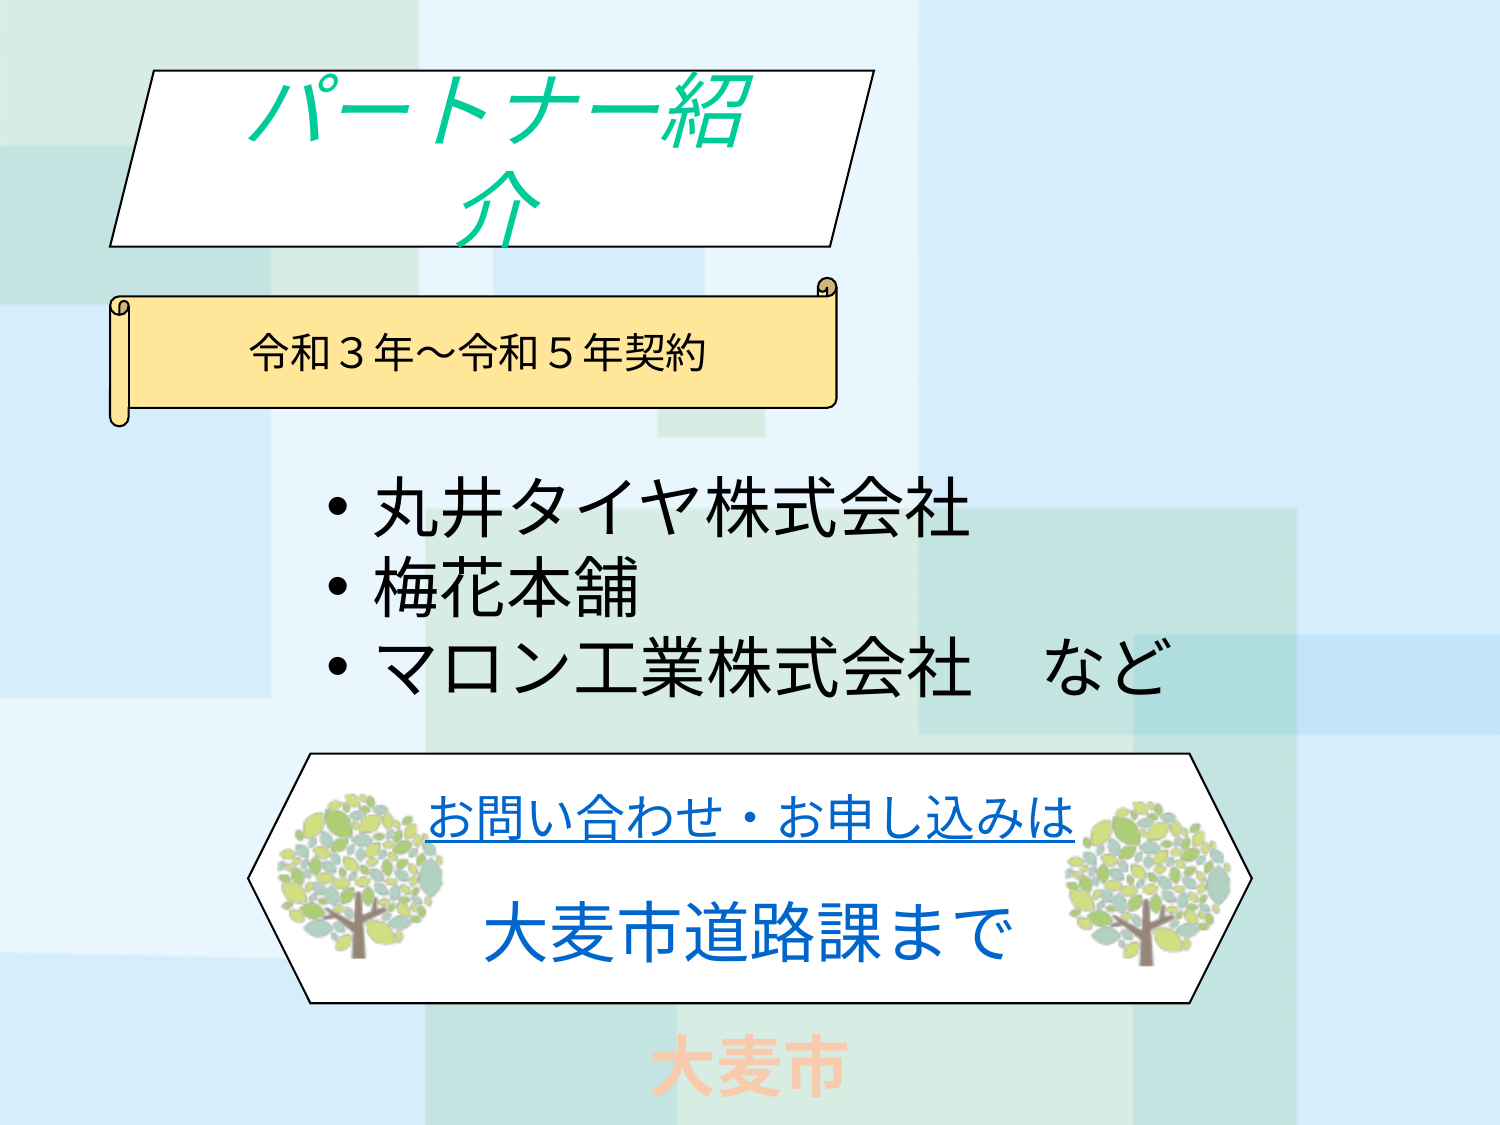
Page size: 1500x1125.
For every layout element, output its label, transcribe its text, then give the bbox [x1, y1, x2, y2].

text_box パートナー紹介 [108, 69, 876, 248]
text_box 丸井タイヤ株式会社 梅花本舗 マロン工業株式会社 など [311, 458, 1189, 713]
picture [0, 0, 1500, 1125]
text_box 令和３年～令和５年契約 [108, 276, 838, 428]
text_box お問い合わせ・お申し込みは 大麦市道路課まで [246, 752, 1254, 1005]
